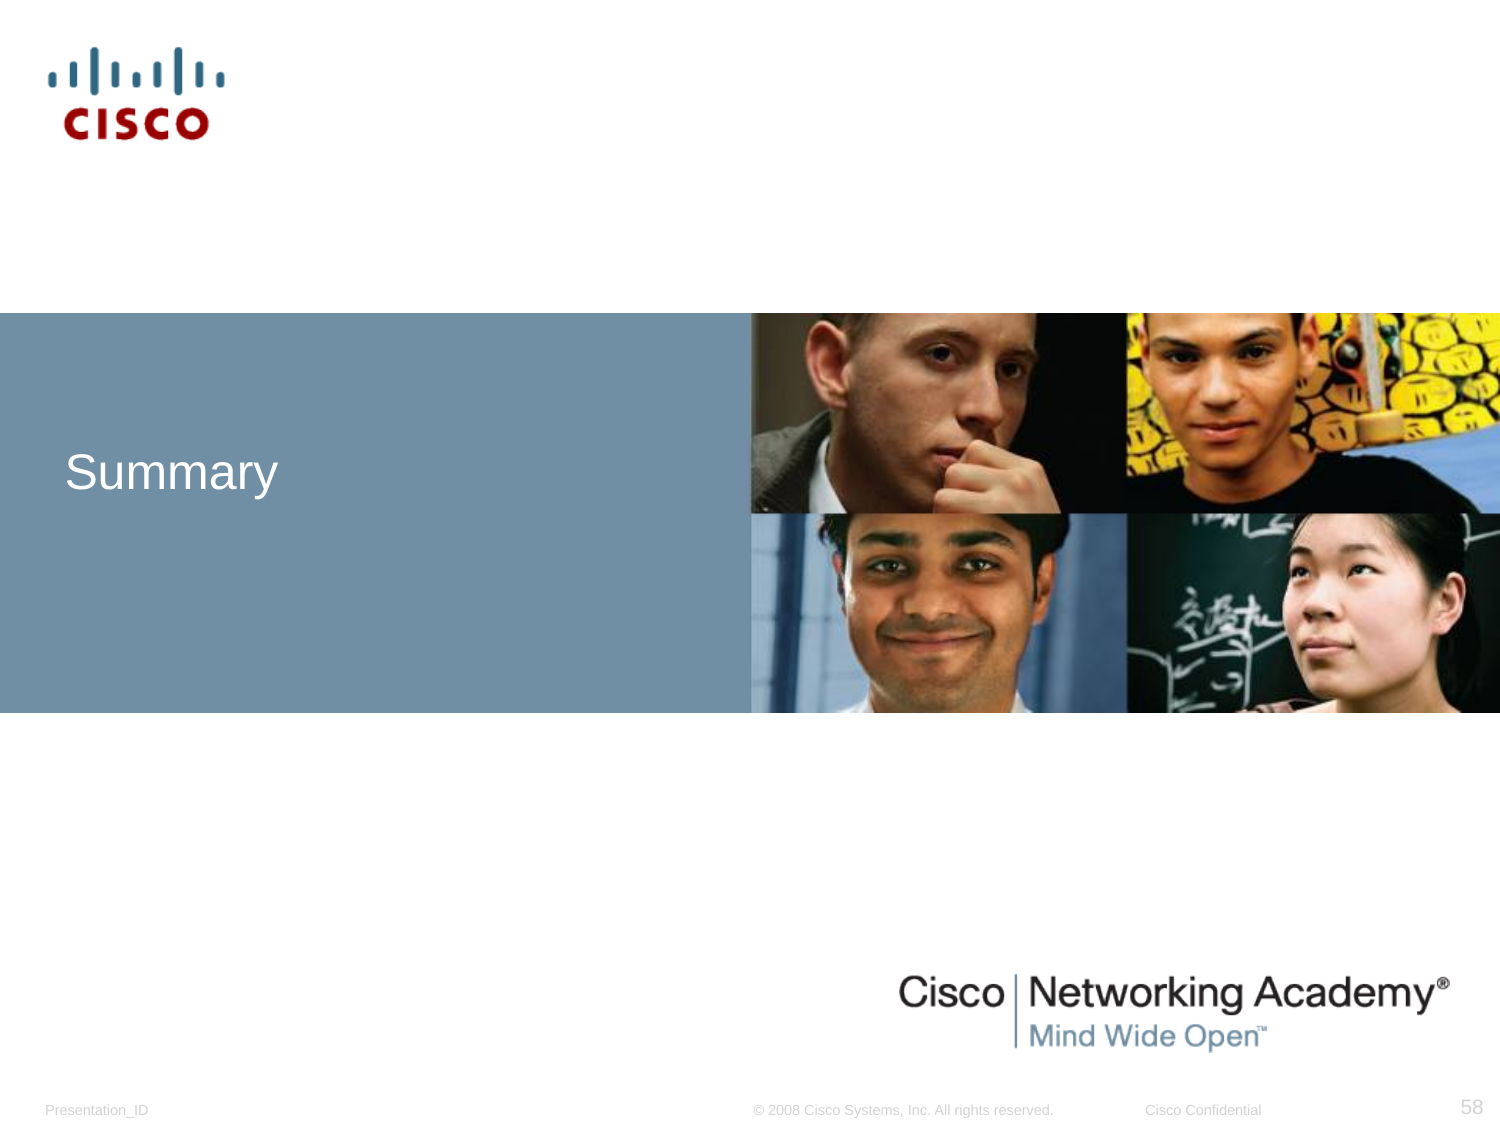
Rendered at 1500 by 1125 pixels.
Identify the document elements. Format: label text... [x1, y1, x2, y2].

picture [40, 19, 233, 168]
picture [0, 313, 1500, 713]
title Summary [50, 409, 684, 653]
picture [899, 974, 1450, 1053]
